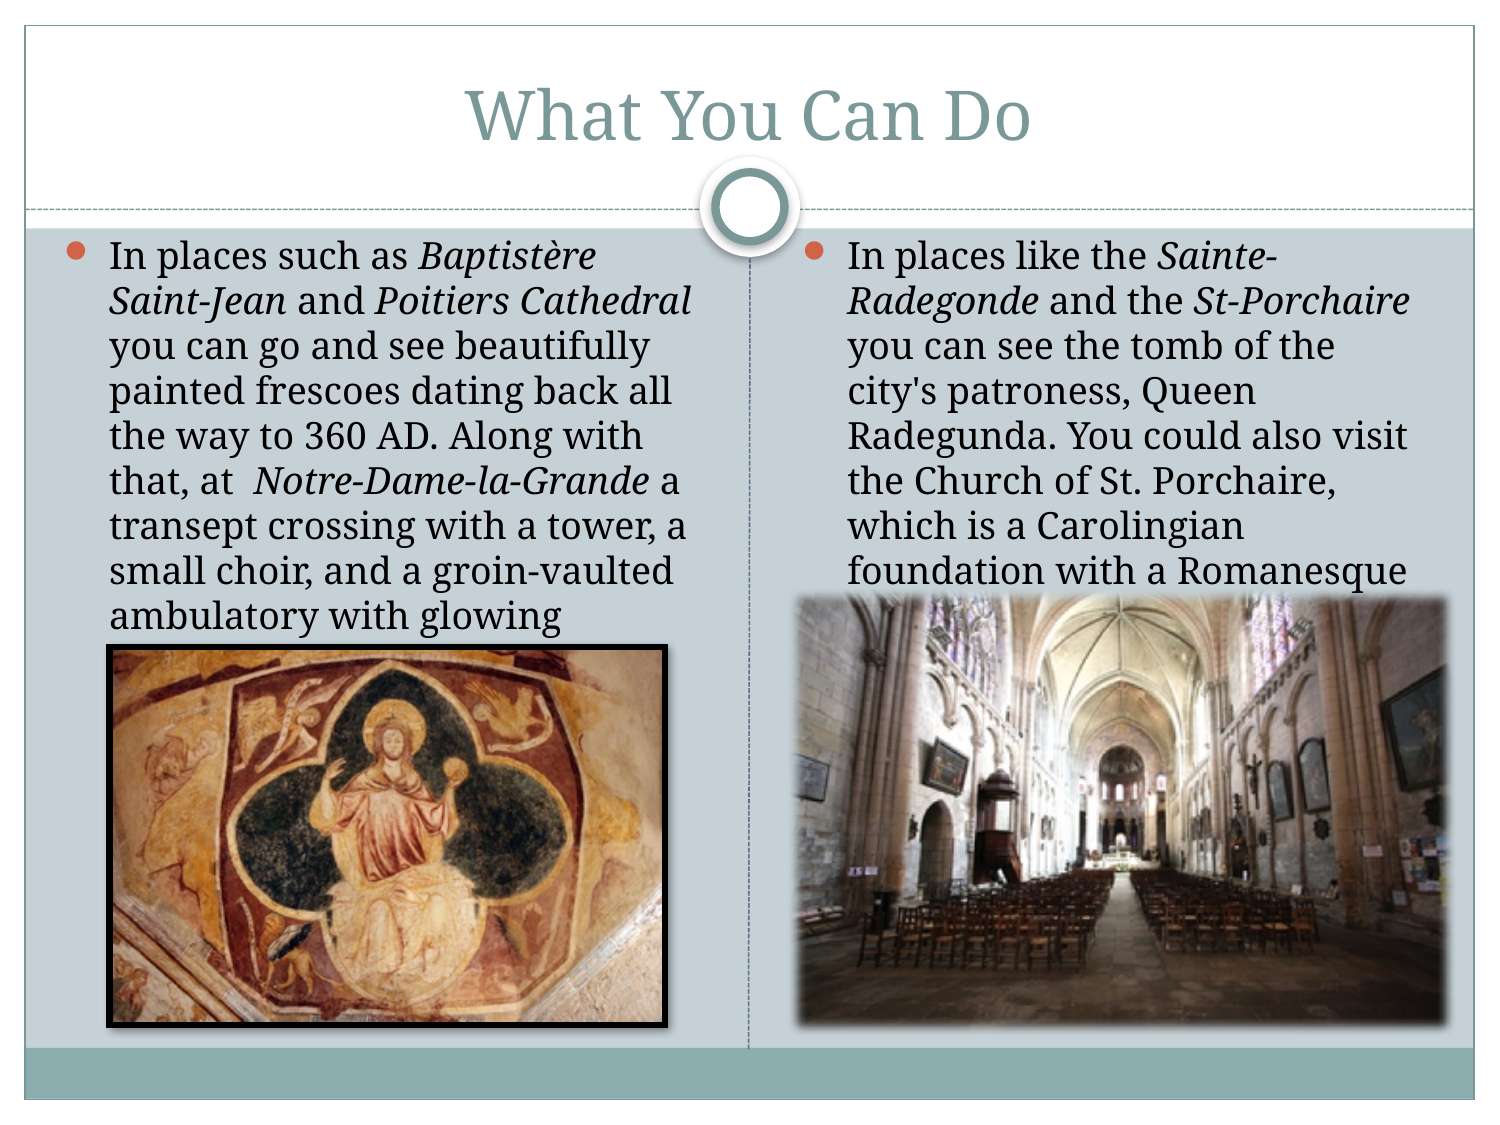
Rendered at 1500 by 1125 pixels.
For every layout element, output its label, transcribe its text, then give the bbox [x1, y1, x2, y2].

picture [787, 587, 1457, 1038]
picture [112, 649, 663, 1023]
title What You Can Do [49, 37, 1450, 162]
list In places such as Baptistère Saint-Jean and Poitiers Cathedral you can go and see beautifully painted frescoes dating back all the way to 360 AD. Along with that, at Notre-Dame-la-Grande a transept crossing with a tower, a small choir, and a groin-vaulted ambulatory with glowing chapels. [49, 224, 712, 993]
list In places like the Sainte-Radegonde and the St-Porchaire you can see the tomb of the city's patroness, Queen Radegunda. You could also visit the Church of St. Porchaire, which is a Carolingian foundation with a Romanesque tower. [787, 224, 1450, 585]
